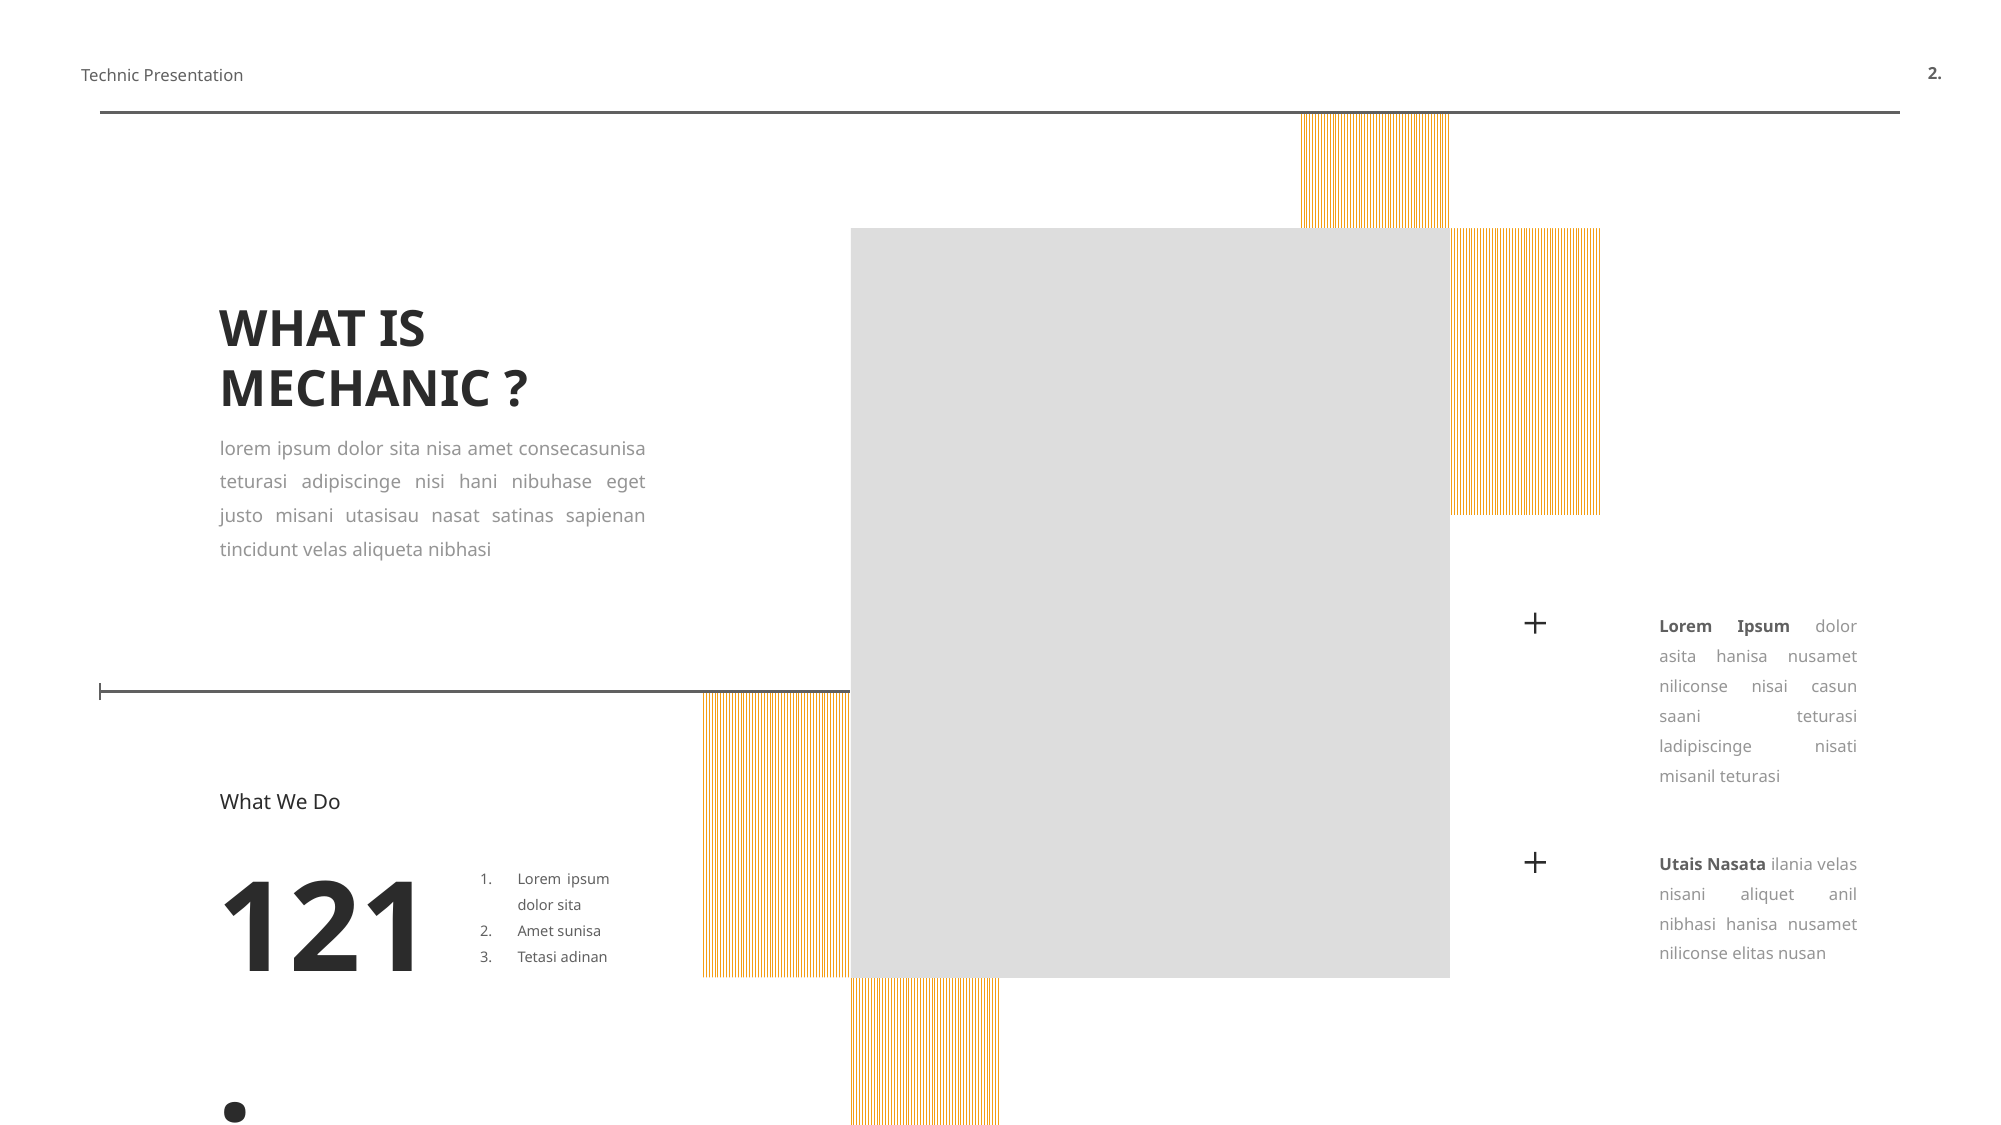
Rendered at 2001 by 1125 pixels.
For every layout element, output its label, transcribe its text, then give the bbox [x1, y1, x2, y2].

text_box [1524, 836, 1873, 970]
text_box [99, 682, 850, 701]
text_box Lorem Ipsum dolor asita hanisa nusamet niliconse nisai casun saani teturasi ladipiscinge nisati misanil teturasi [1644, 598, 1872, 793]
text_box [83, 55, 1918, 93]
text_box WHAT IS MECHANIC ? [205, 288, 699, 424]
text_box lorem ipsum dolor sita nisa amet consecasunisa teturasi adipiscinge nisi hani nibuhase eget justo misani utasisau nasat satinas sapienan tincidunt velas aliqueta nibhasi [205, 417, 661, 568]
text_box 121. [202, 838, 470, 1125]
picture [850, 228, 1450, 978]
text_box [1524, 611, 1547, 635]
text_box Lorem ipsum dolor sita Amet sunisa Tetasi adinan [465, 853, 625, 974]
text_box What We Do [205, 781, 397, 821]
